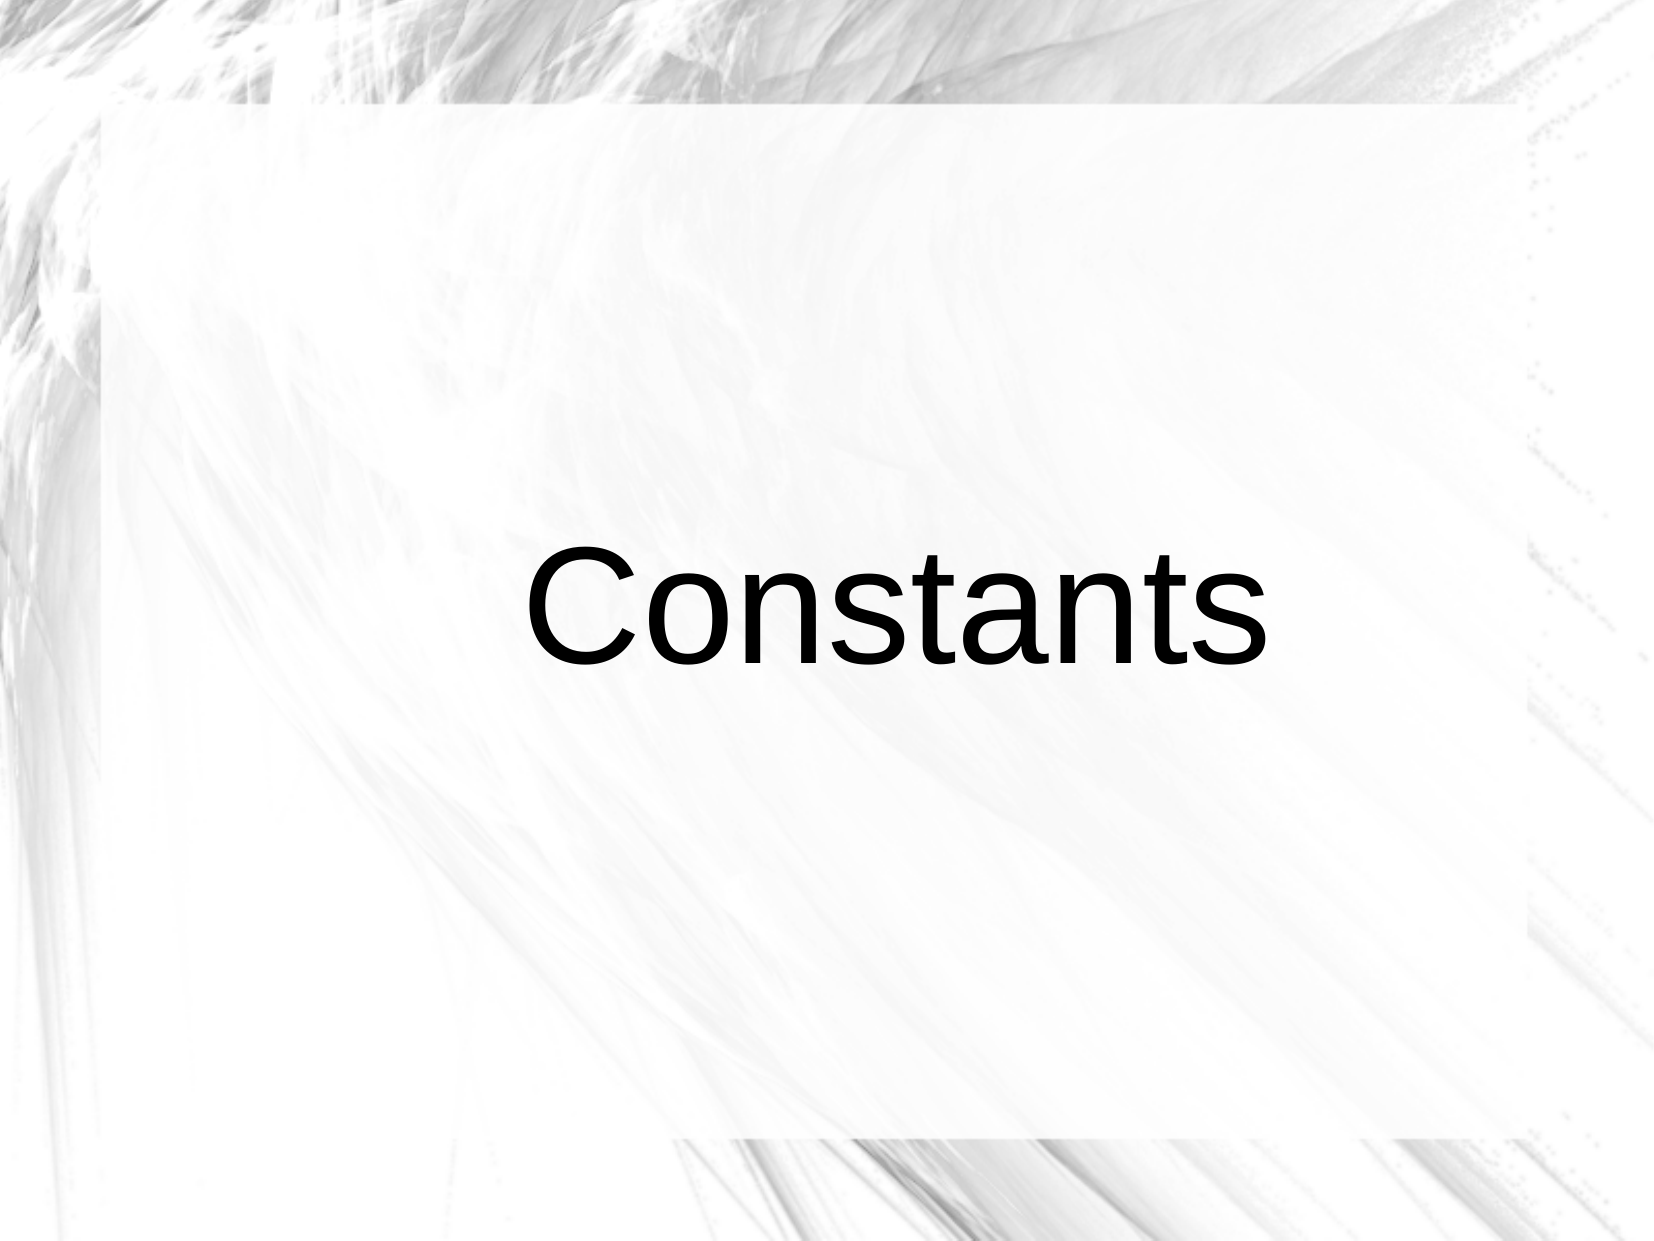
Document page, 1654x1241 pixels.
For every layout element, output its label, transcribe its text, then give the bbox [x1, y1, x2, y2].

list Constants [118, 319, 1571, 1109]
picture [0, 0, 1654, 1241]
